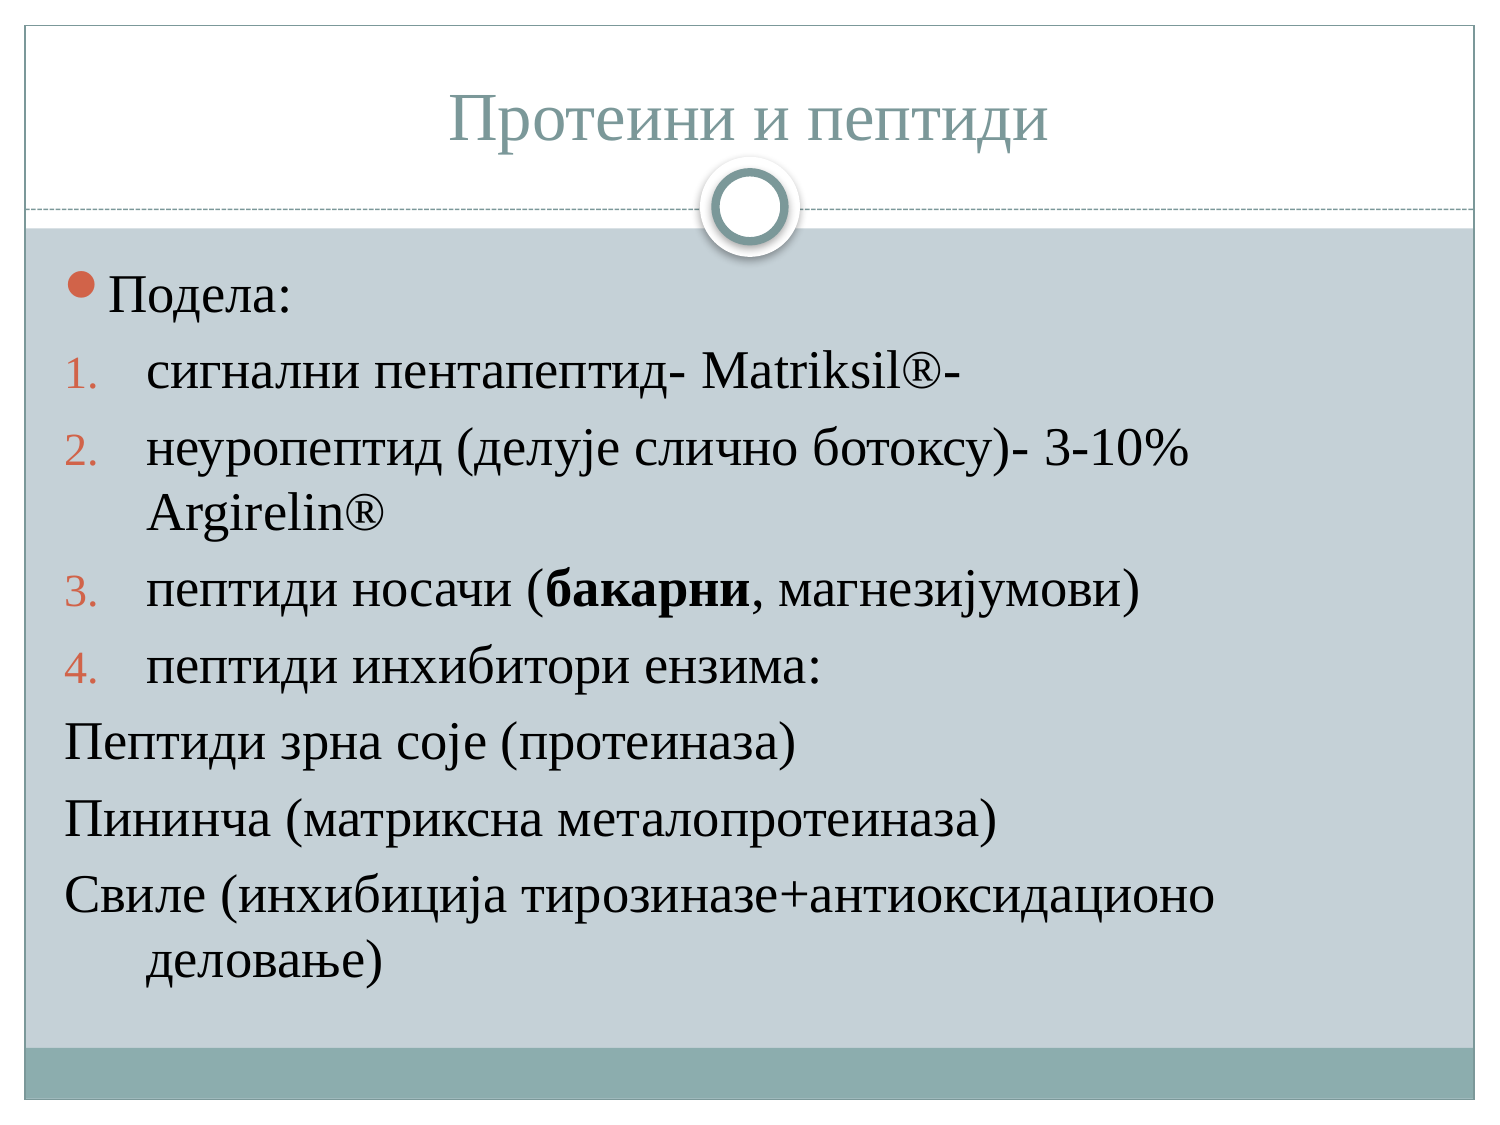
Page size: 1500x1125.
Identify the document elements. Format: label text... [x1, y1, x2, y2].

list Подела: сигнални пентапептид- Matriksil®- неуропептид (делује слично ботоксу)- 3-10% Argirelin® пептиди носачи (бакарни, магнезијумови) пептиди инхибитори ензима: Пептиди зрна соје (протеиназа) Пининча (матриксна металопротеиназа) Свиле (инхибиција тирозиназе+антиоксидационо деловање) [49, 250, 1445, 1001]
title Протеини и пептиди [49, 37, 1450, 162]
